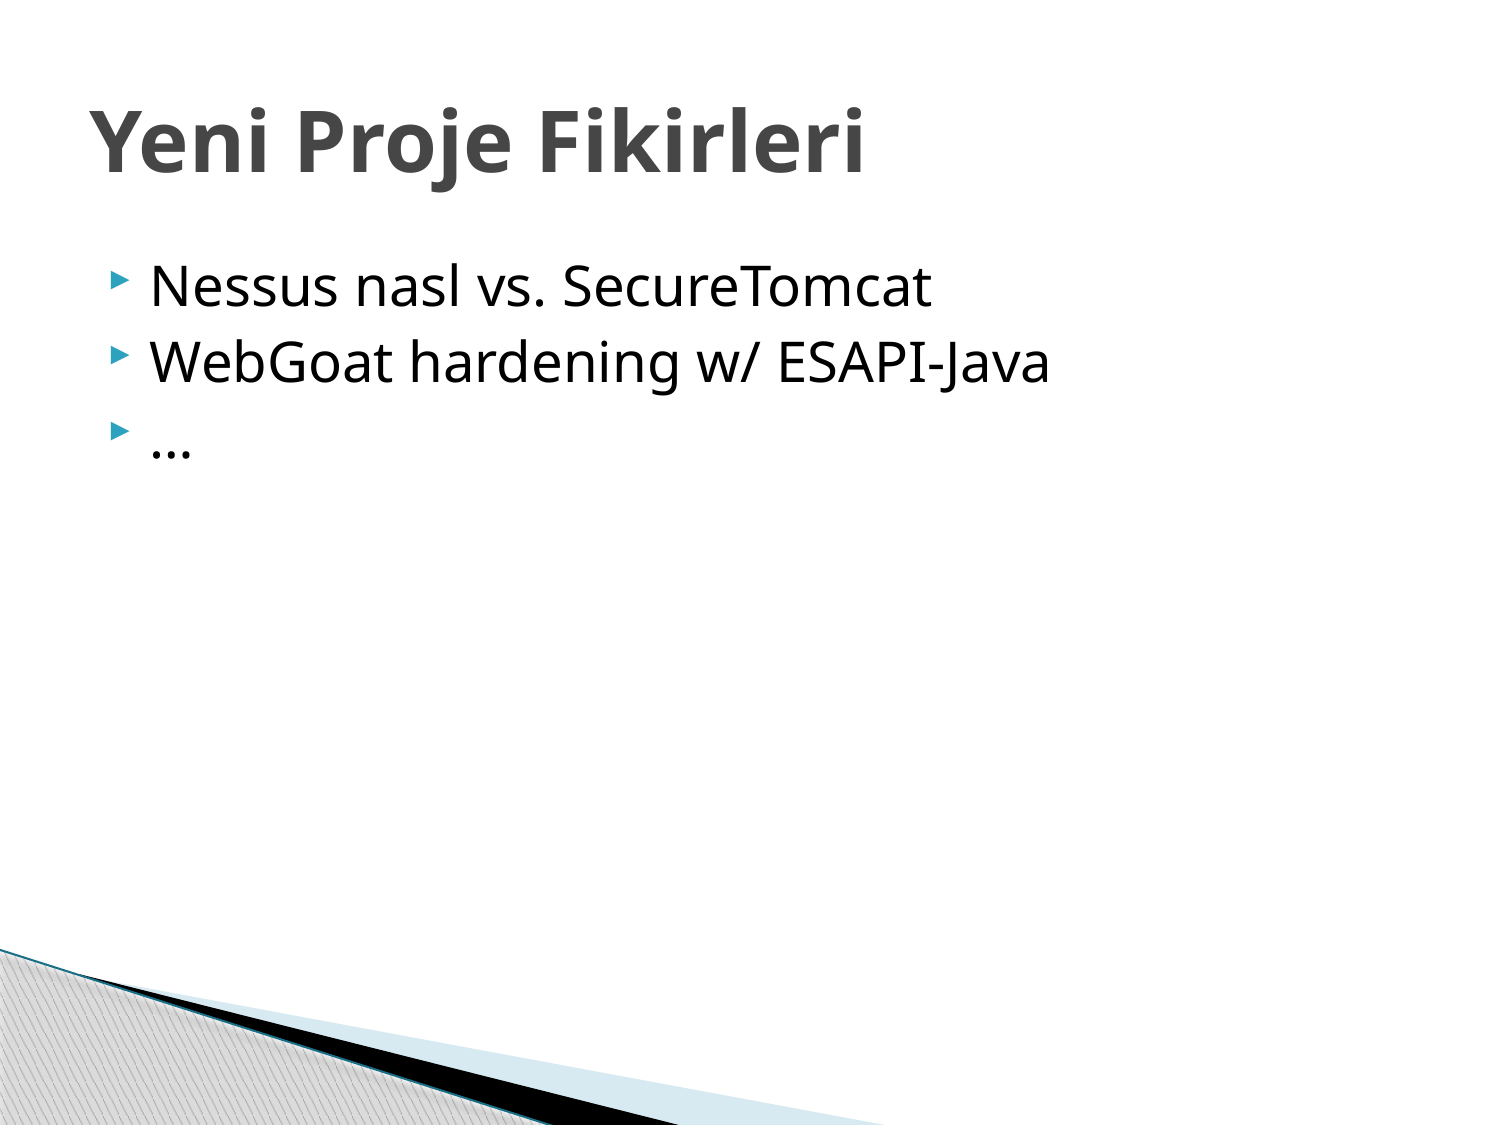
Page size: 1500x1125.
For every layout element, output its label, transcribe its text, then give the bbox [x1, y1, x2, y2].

title Yeni Proje Fikirleri [75, 45, 1425, 233]
list Nessus nasl vs. SecureTomcat WebGoat hardening w/ ESAPI-Java … [75, 243, 1425, 986]
